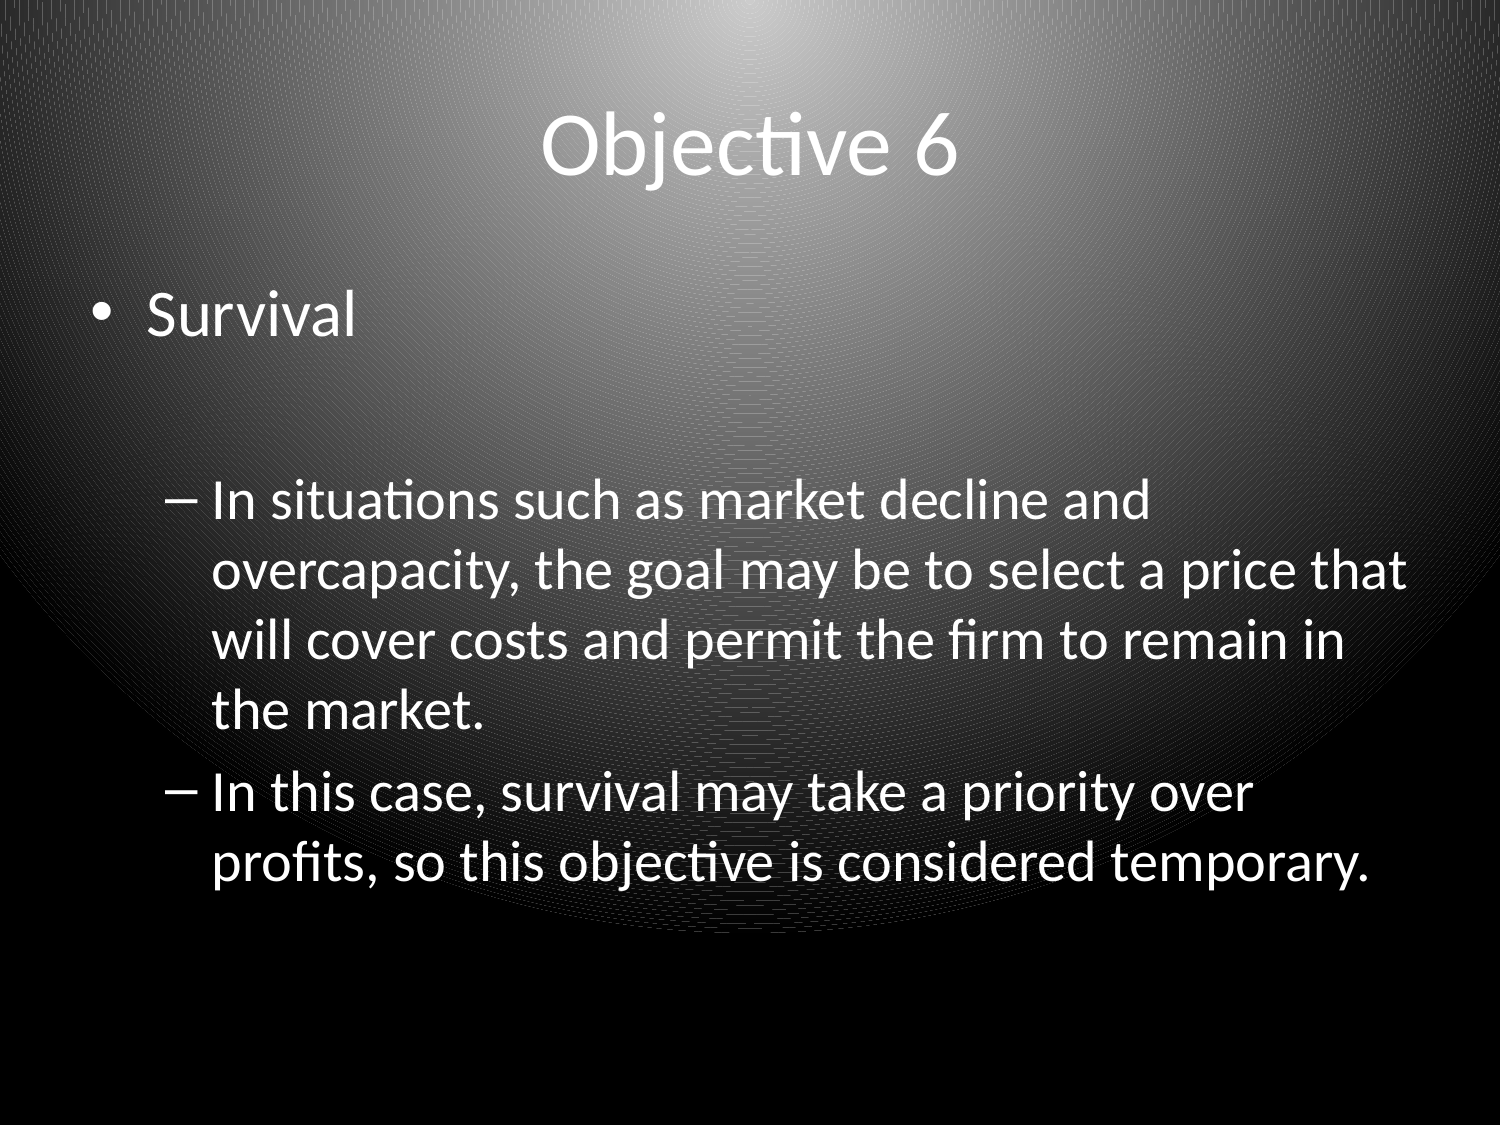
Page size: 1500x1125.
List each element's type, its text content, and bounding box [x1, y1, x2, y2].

list Survival In situations such as market decline and overcapacity, the goal may be to select a price that will cover costs and permit the firm to remain in the market. In this case, survival may take a priority over profits, so this objective is considered temporary. [75, 262, 1425, 1005]
title Objective 6 [75, 45, 1425, 233]
